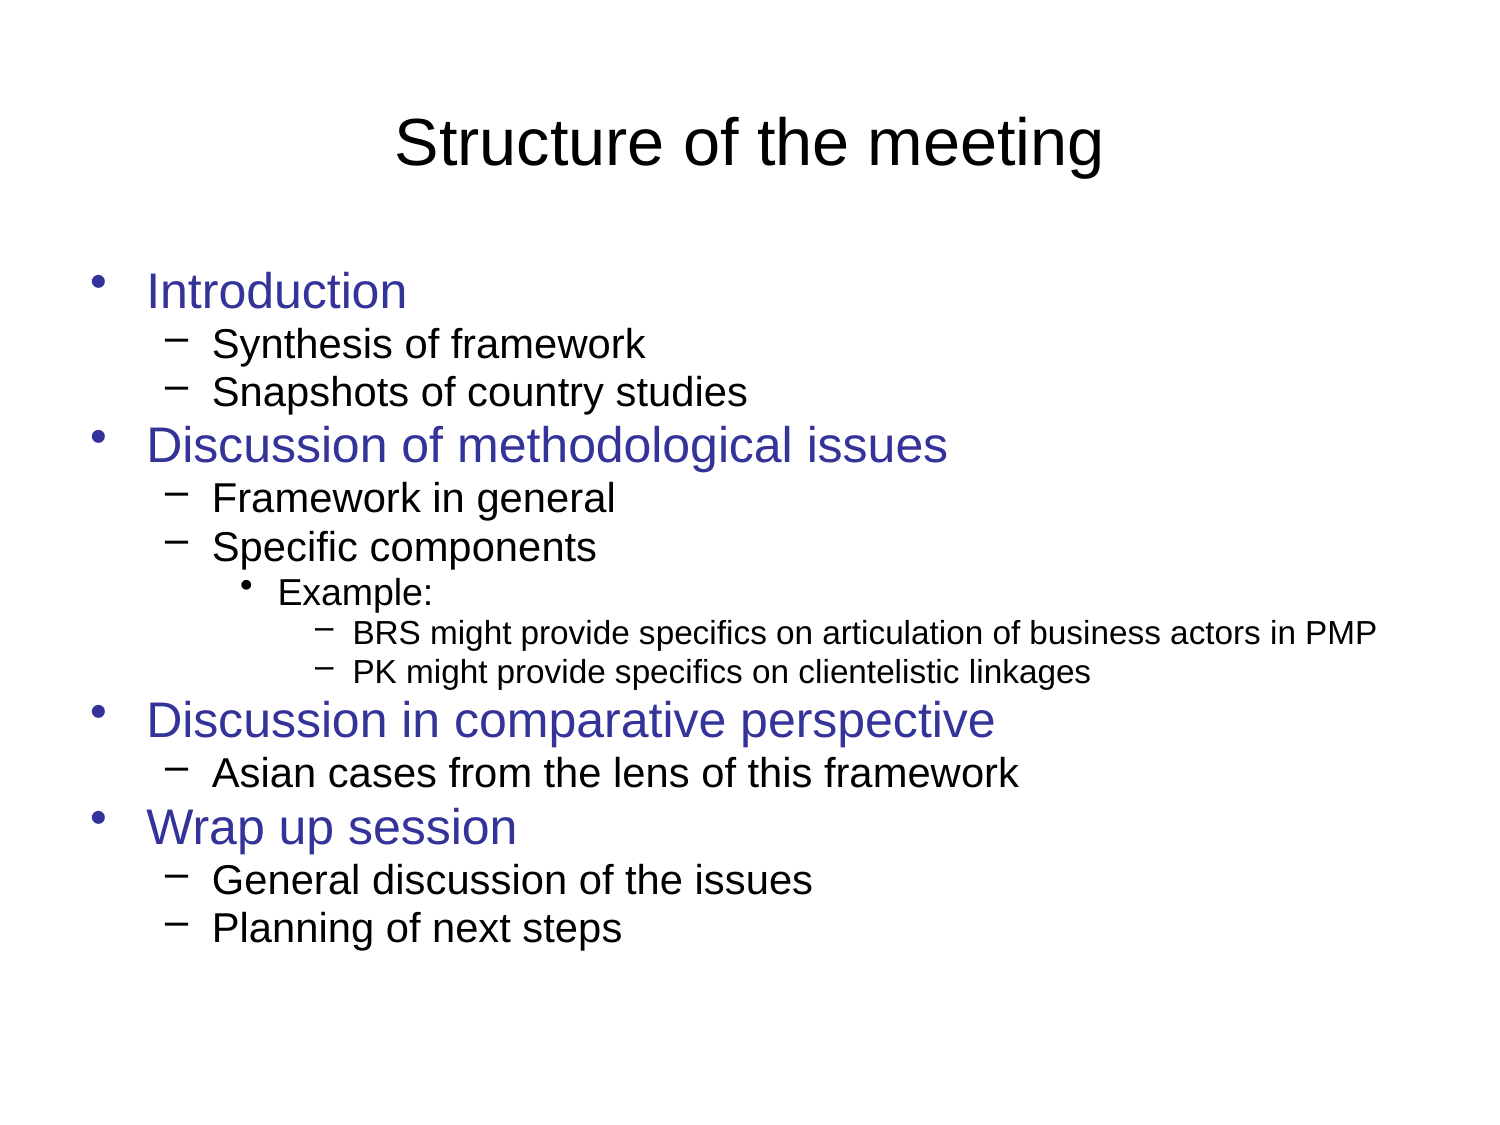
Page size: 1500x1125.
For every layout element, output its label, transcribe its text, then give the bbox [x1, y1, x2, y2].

title Structure of the meeting [74, 44, 1426, 233]
list Introduction Synthesis of framework Snapshots of country studies Discussion of methodological issues Framework in general Specific components Example: BRS might provide specifics on articulation of business actors in PMP PK might provide specifics on clientelistic linkages Discussion in comparative perspective Asian cases from the lens of this framework Wrap up session General discussion of the issues Planning of next steps [74, 262, 1426, 1006]
